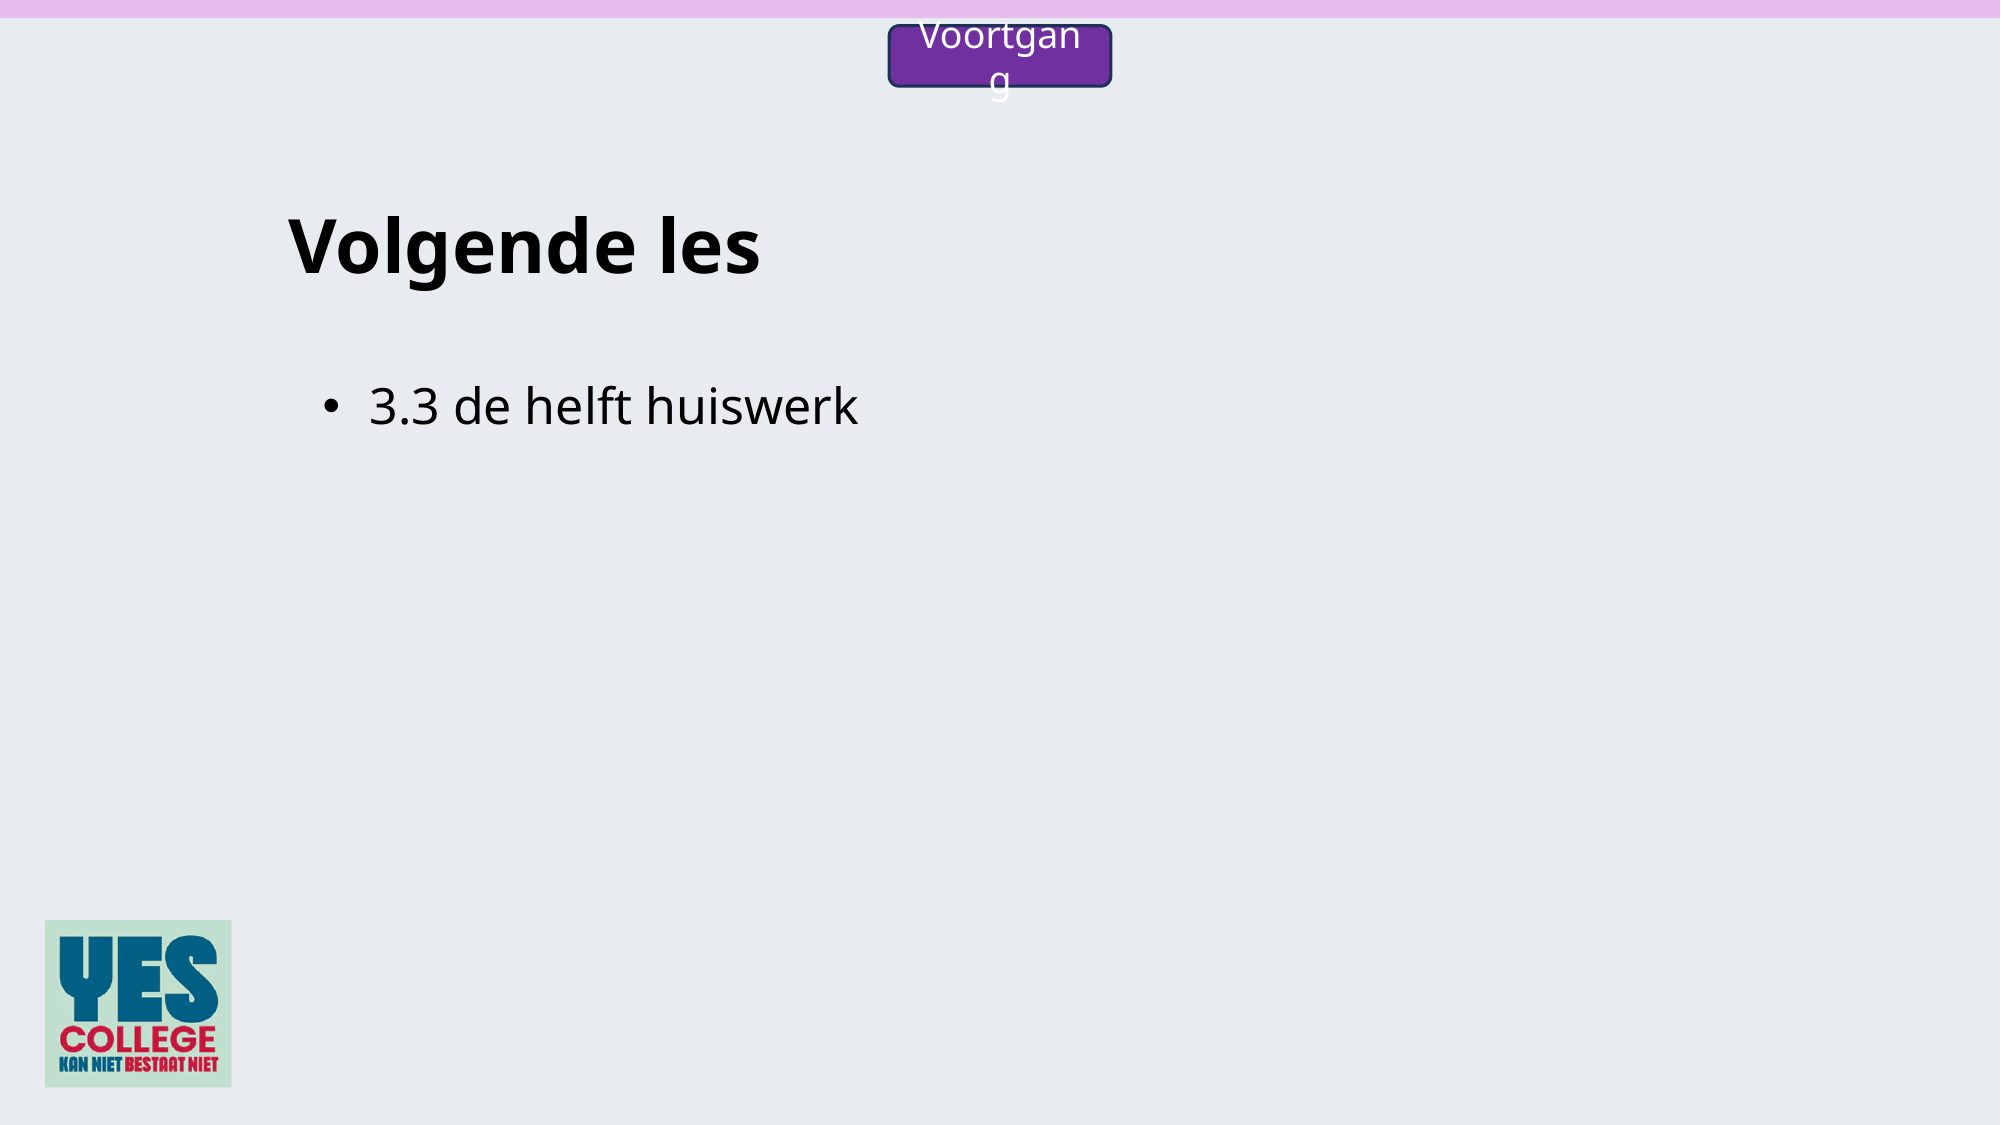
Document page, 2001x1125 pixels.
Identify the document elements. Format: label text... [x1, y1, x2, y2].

text_box Voortgang [887, 24, 1113, 88]
text_box Volgende les [273, 191, 1541, 297]
picture [0, 913, 356, 1093]
text_box [0, 0, 2000, 18]
text_box [248, 219, 1637, 326]
text_box 3.3 de helft huiswerk [308, 307, 1791, 443]
